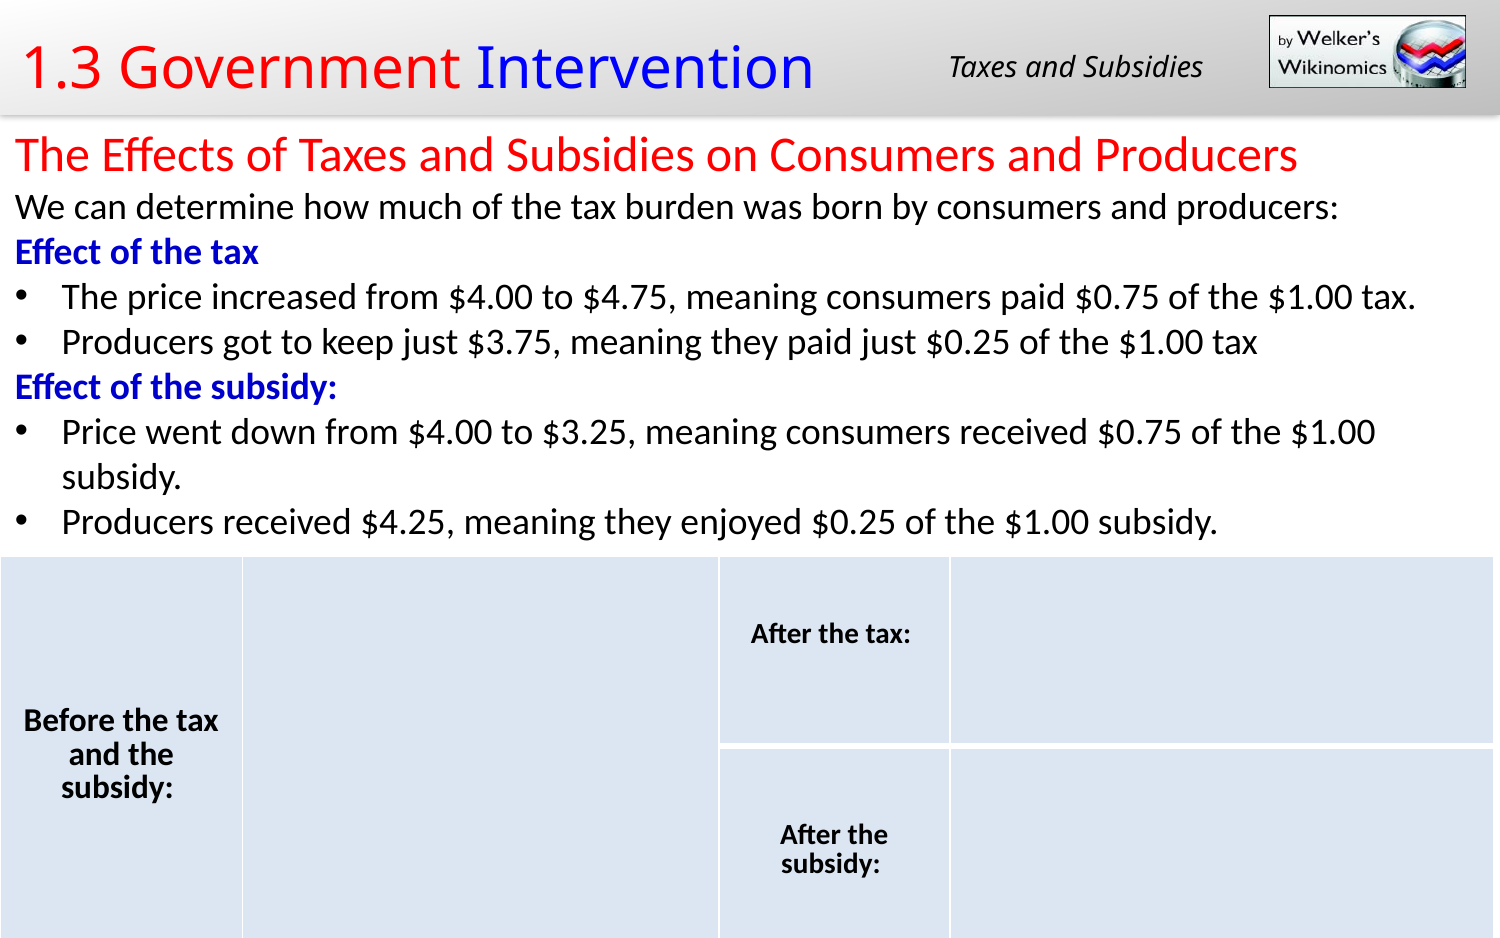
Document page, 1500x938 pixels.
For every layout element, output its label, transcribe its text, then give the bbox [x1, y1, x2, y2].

text_box The Effects of Taxes and Subsidies on Consumers and Producers We can determine how much of the tax burden was born by consumers and producers: Effect of the tax The price increased from $4.00 to $4.75, meaning consumers paid $0.75 of the $1.00 tax. Producers got to keep just $3.75, meaning they paid just $0.25 of the $1.00 tax Effect of the subsidy: Price went down from $4.00 to $3.25, meaning consumers received $0.75 of the $1.00 subsidy. Producers received $4.25, meaning they enjoyed $0.25 of the $1.00 subsidy. [0, 123, 1500, 550]
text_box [0, 0, 1500, 115]
